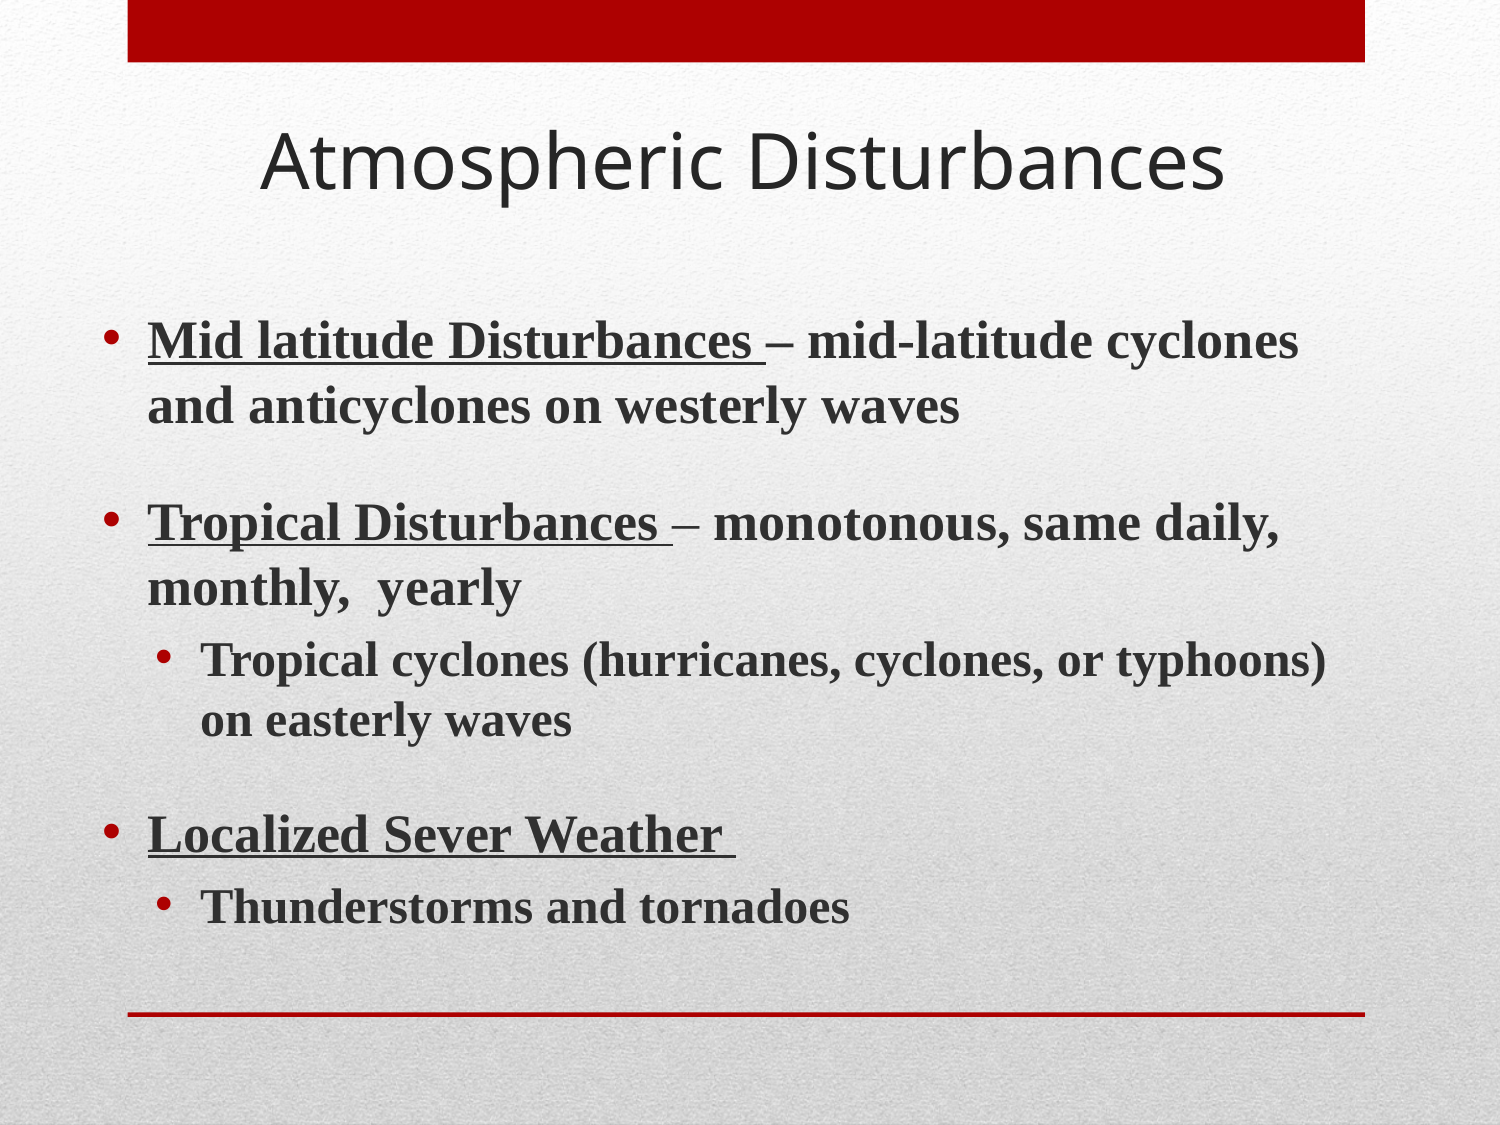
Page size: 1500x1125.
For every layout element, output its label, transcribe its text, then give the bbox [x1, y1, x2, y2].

title Atmospheric Disturbances [162, 50, 1325, 213]
list Mid latitude Disturbances – mid-latitude cyclones and anticyclones on westerly waves Tropical Disturbances – monotonous, same daily, monthly, yearly Tropical cyclones (hurricanes, cyclones, or typhoons) on easterly waves Localized Sever Weather Thunderstorms and tornadoes [87, 224, 1400, 1013]
